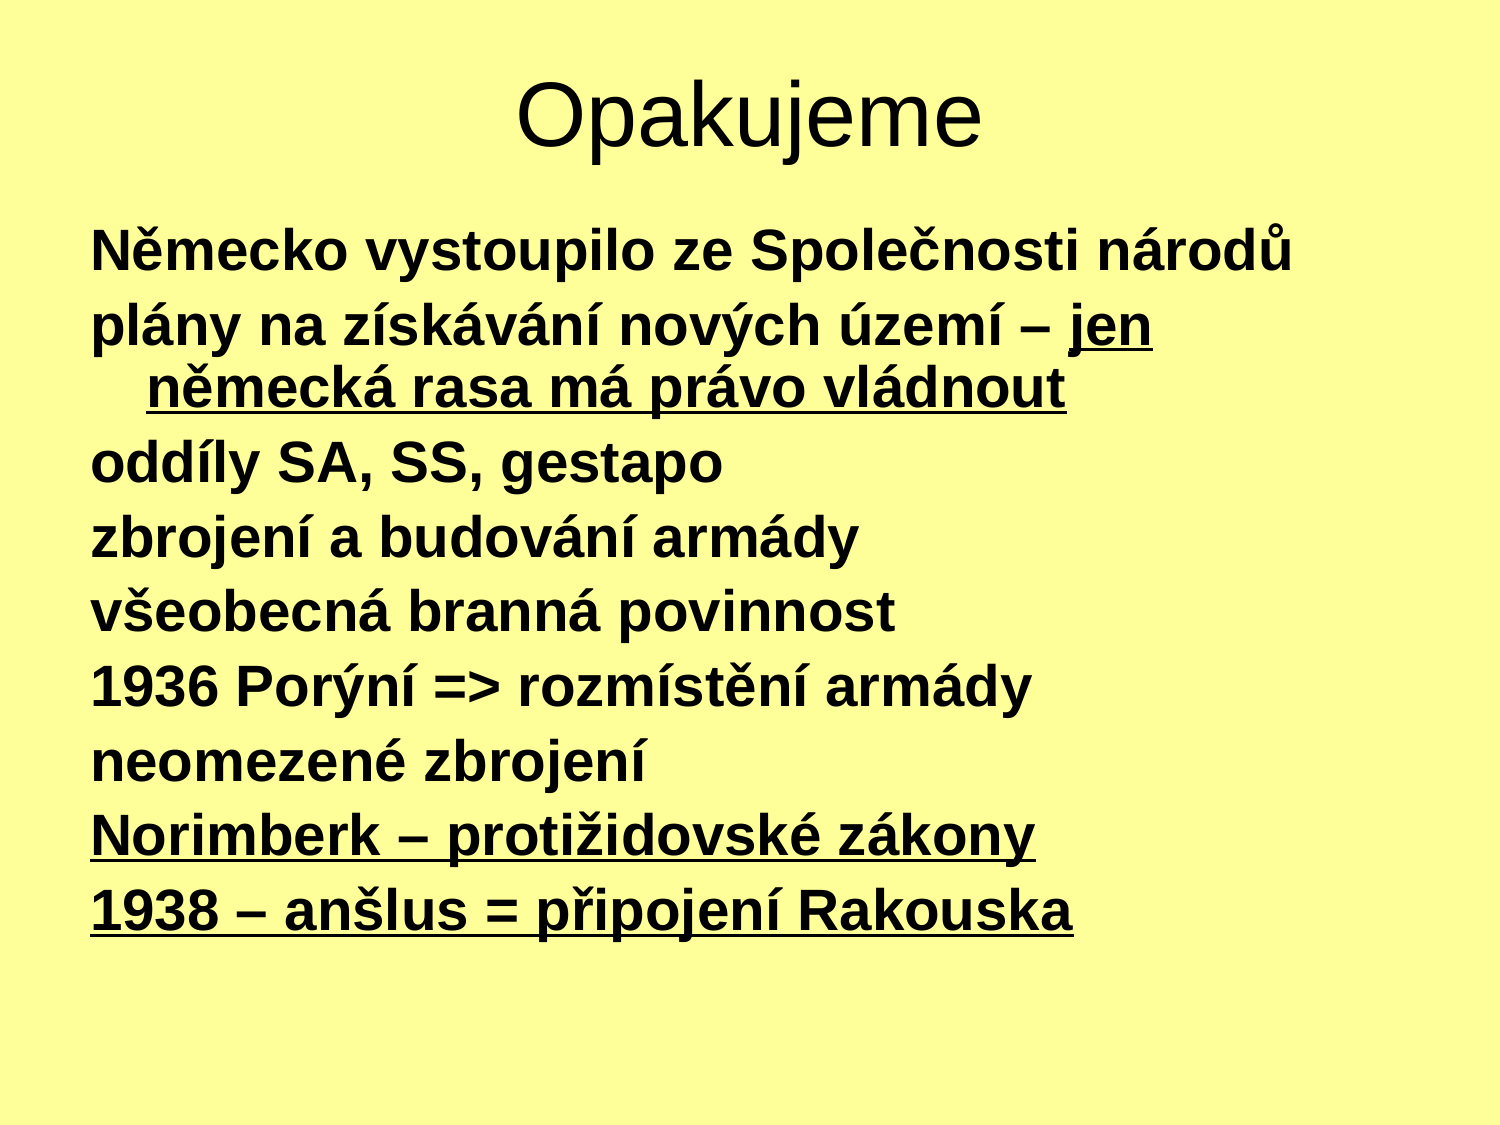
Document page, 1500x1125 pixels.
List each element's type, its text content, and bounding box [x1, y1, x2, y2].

title Opakujeme [75, 45, 1425, 175]
list Německo vystoupilo ze Společnosti národů plány na získávání nových území – jen německá rasa má právo vládnout oddíly SA, SS, gestapo zbrojení a budování armády všeobecná branná povinnost 1936 Porýní => rozmístění armády neomezené zbrojení Norimberk – protižidovské zákony 1938 – anšlus = připojení Rakouska [75, 212, 1425, 1005]
